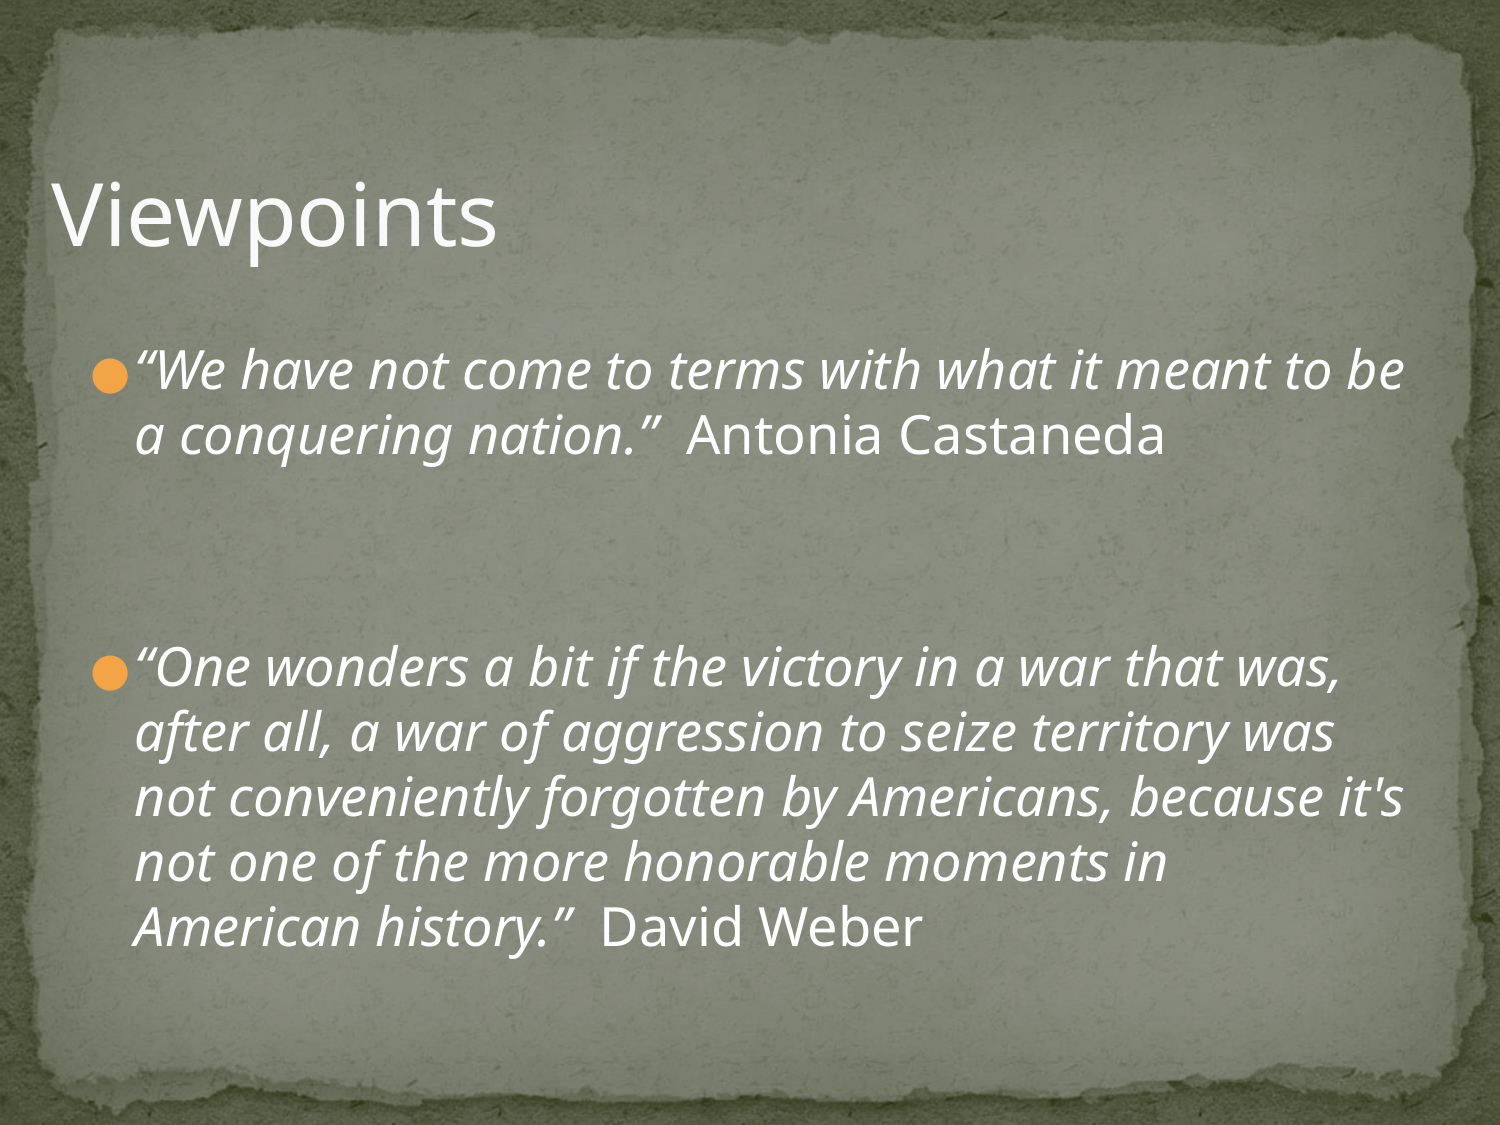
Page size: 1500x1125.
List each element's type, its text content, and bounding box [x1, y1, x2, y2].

list “We have not come to terms with what it meant to be a conquering nation.” Antonia Castaneda “One wonders a bit if the victory in a war that was, after all, a war of aggression to seize territory was not conveniently forgotten by Americans, because it's not one of the more honorable moments in American history.” David Weber [75, 272, 1425, 1000]
picture [0, 0, 1500, 1125]
title Viewpoints [36, 24, 1425, 272]
